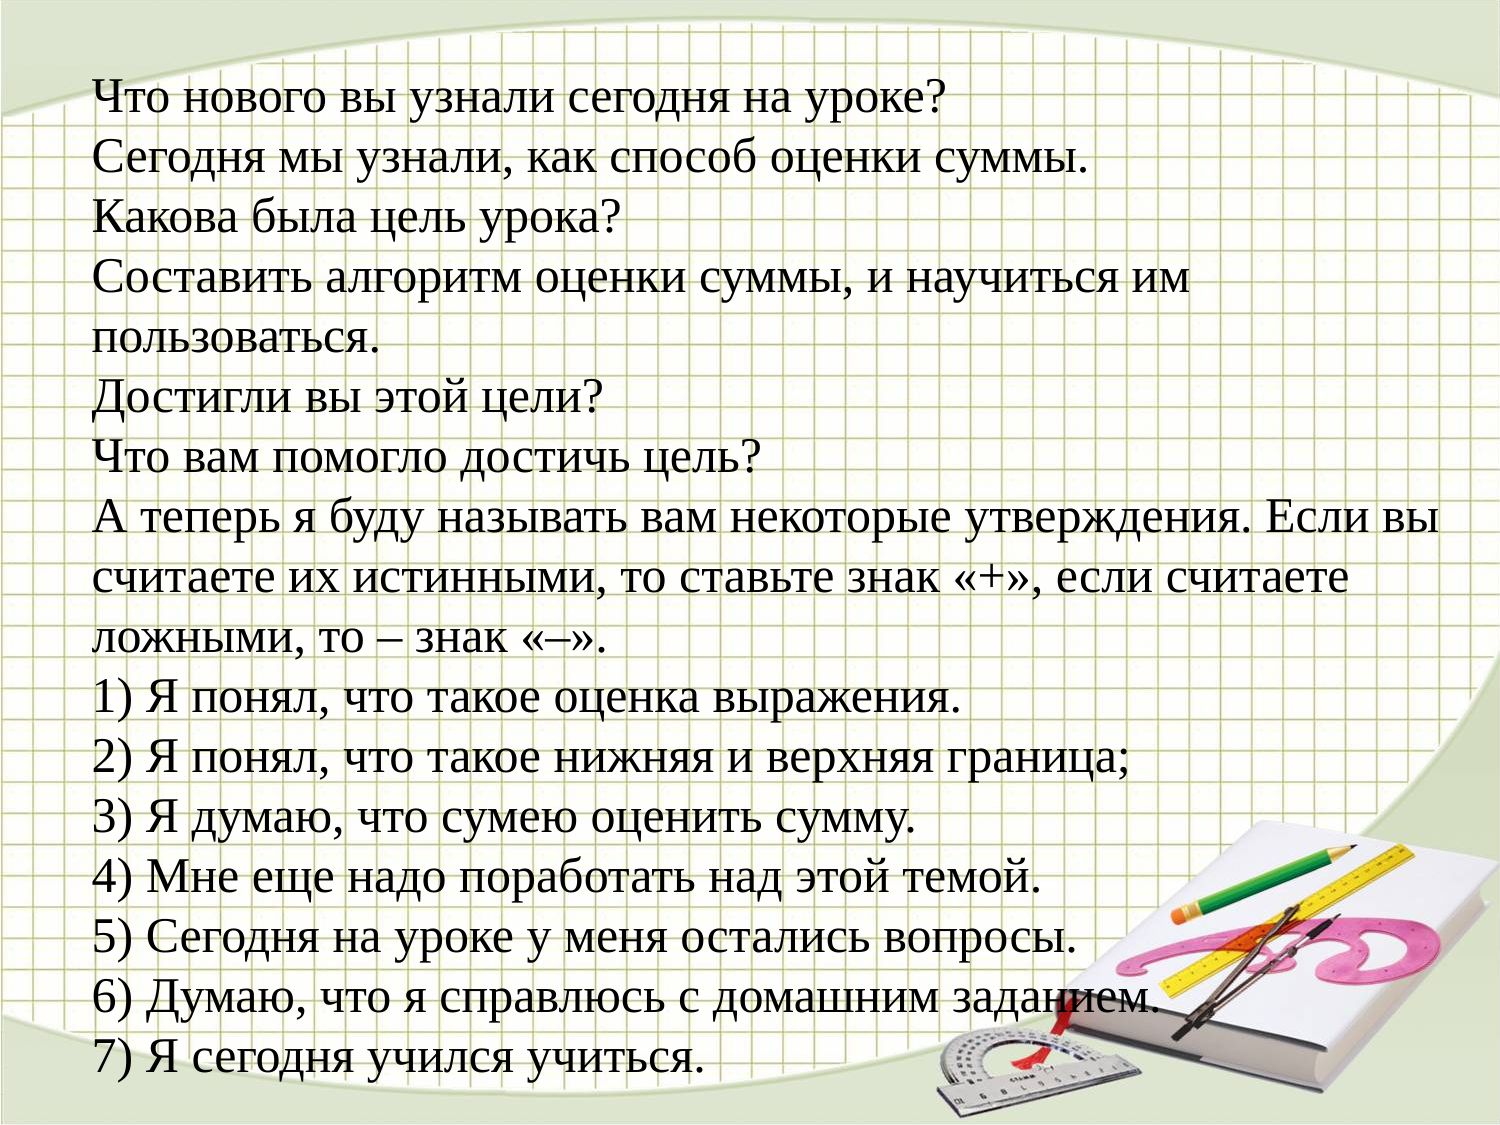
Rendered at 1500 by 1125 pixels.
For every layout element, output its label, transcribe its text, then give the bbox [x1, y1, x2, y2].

list Что нового вы узнали сегодня на уроке? Сегодня мы узнали, как способ оценки суммы. Какова была цель урока? Составить алгоритм оценки суммы, и научиться им пользоваться. Достигли вы этой цели? Что вам помогло достичь цель? А теперь я буду называть вам некоторые утверждения. Если вы считаете их истинными, то ставьте знак «+», если считаете ложными, то – знак «–». 1) Я понял, что такое оценка выражения. 2) Я понял, что такое нижняя и верхняя граница; 3) Я думаю, что сумею оценить сумму. 4) Мне еще надо поработать над этой темой. 5) Сегодня на уроке у меня остались вопросы. 6) Думаю, что я справлюсь с домашним заданием. 7) Я сегодня учился учиться. [76, 54, 1459, 797]
picture [0, 0, 1500, 1125]
